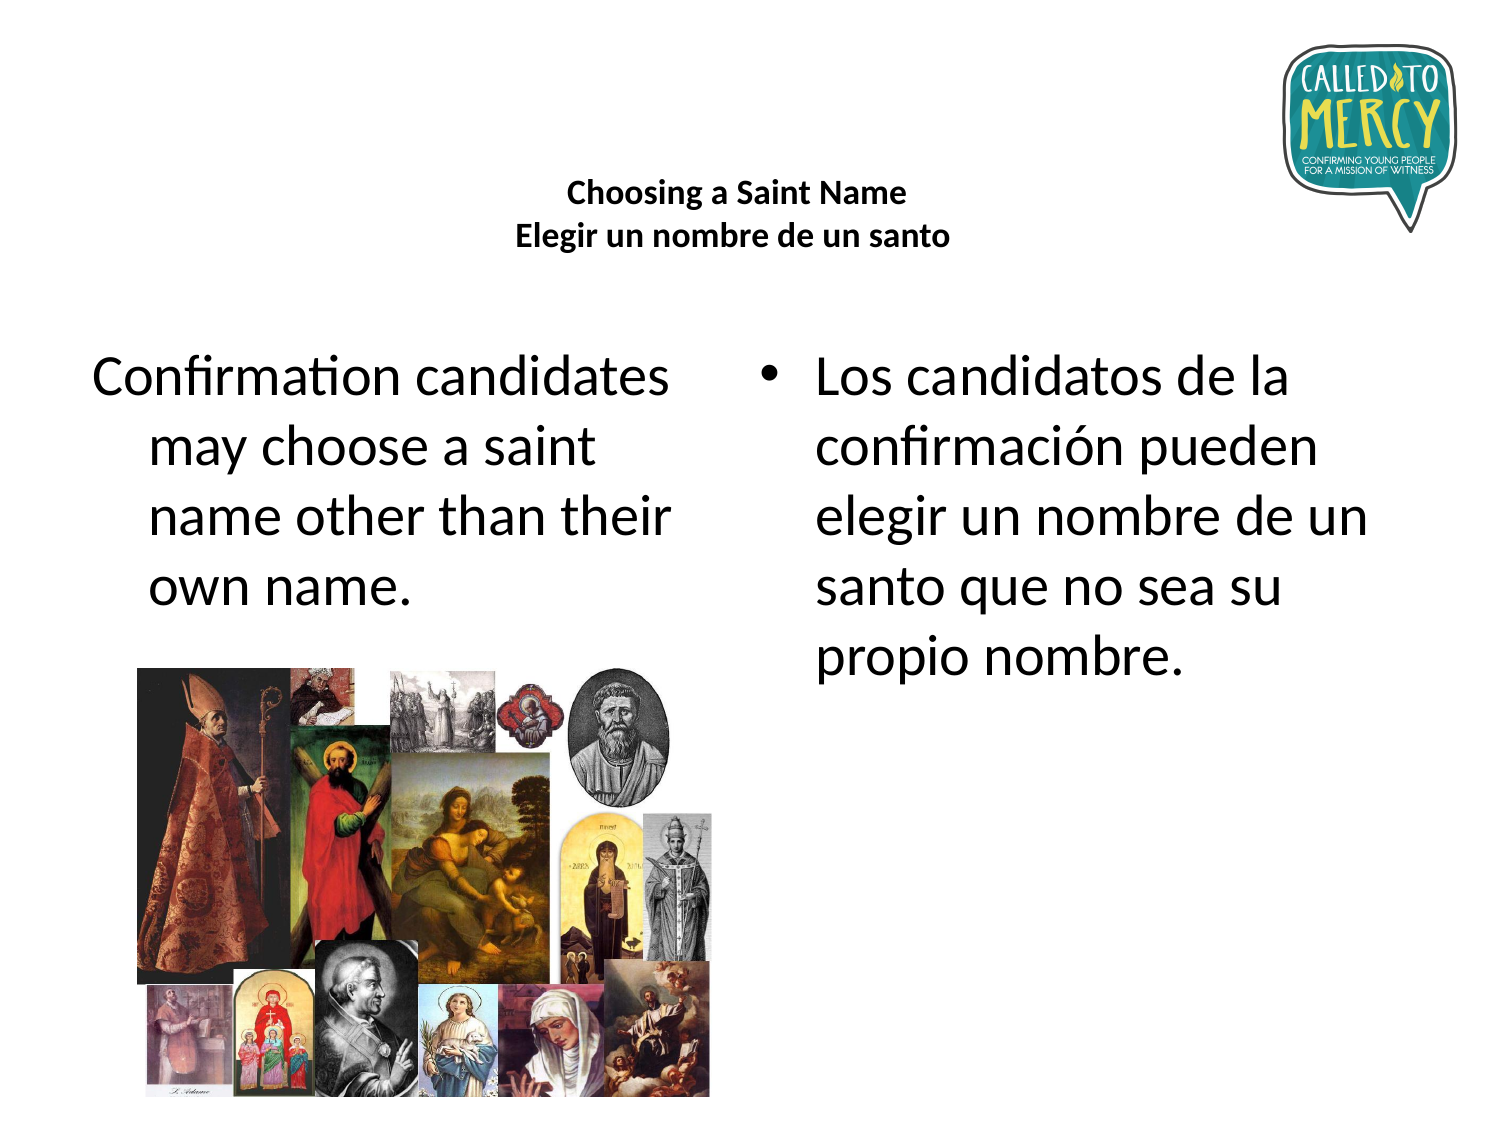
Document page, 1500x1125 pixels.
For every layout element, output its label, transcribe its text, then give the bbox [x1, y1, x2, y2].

title Choosing a Saint Name Elegir un nombre de un santo [62, 117, 1413, 306]
picture [1237, 44, 1500, 234]
list Confirmation candidates may choose a saint name other than their own name. [77, 329, 740, 1073]
picture [137, 667, 713, 1097]
list Los candidatos de la confirmación pueden elegir un nombre de un santo que no sea su propio nombre. [744, 329, 1407, 1073]
